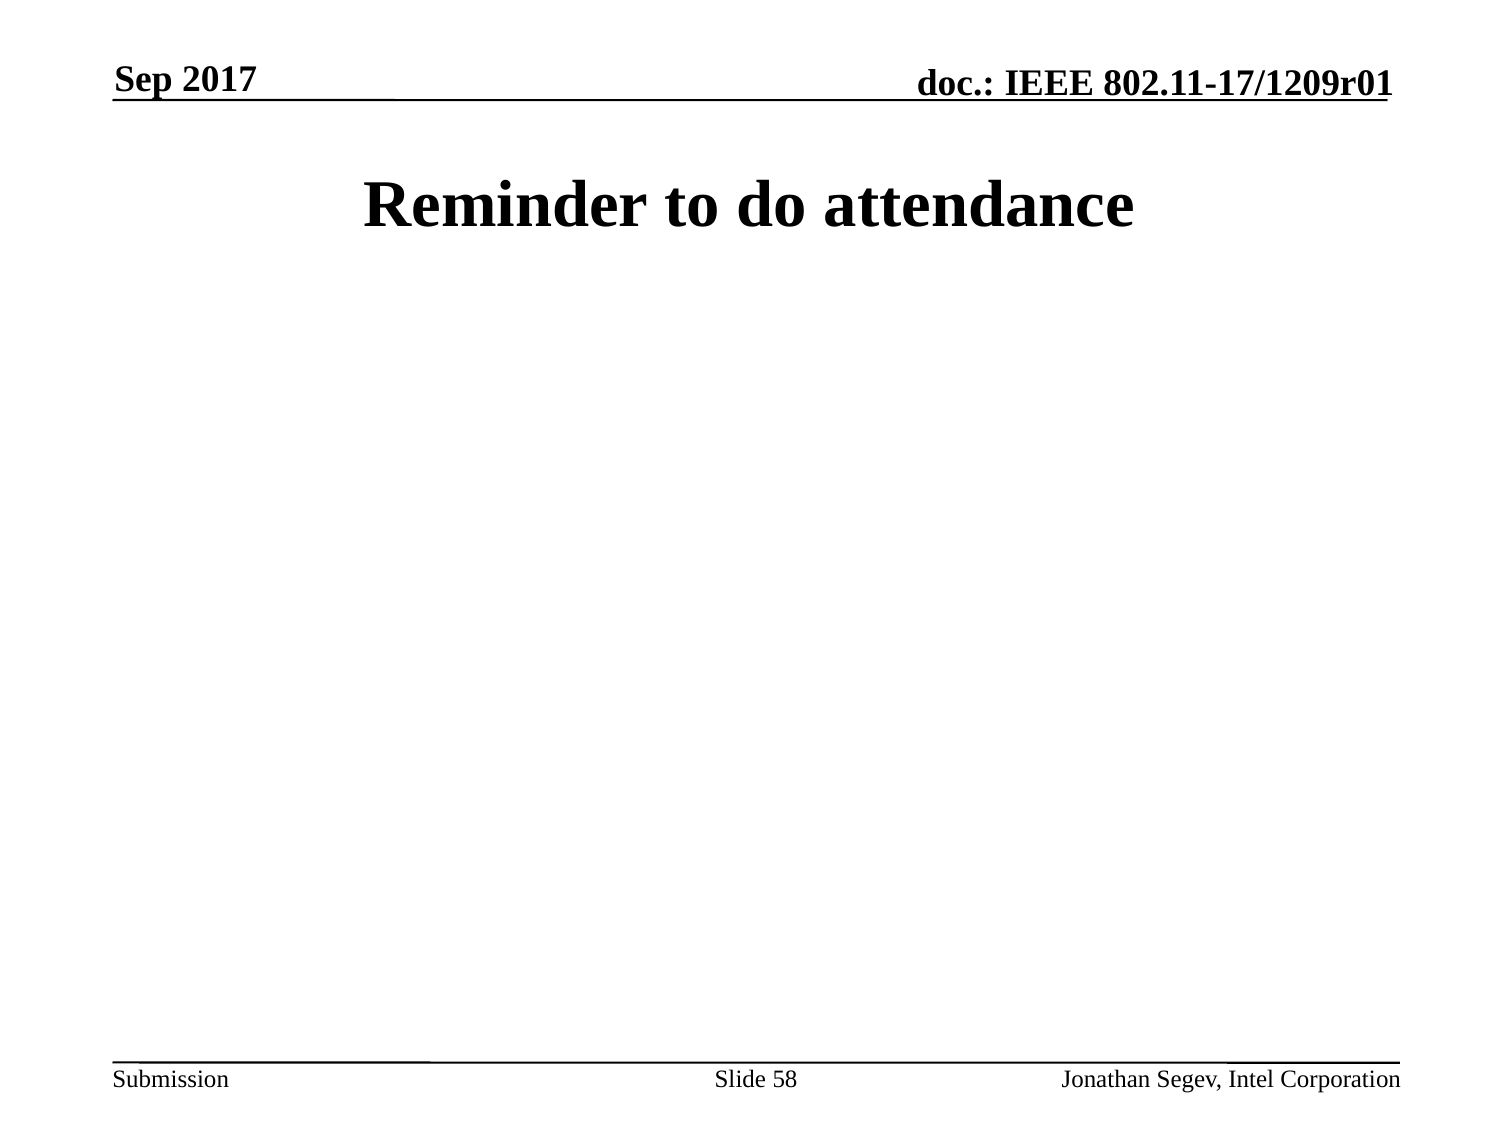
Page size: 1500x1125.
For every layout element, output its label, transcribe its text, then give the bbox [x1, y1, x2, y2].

title Reminder to do attendance [112, 112, 1388, 288]
slide_number Slide 58 [712, 1061, 800, 1123]
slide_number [114, 54, 423, 100]
footer Jonathan Segev, Intel Corporation [878, 1061, 1402, 1093]
